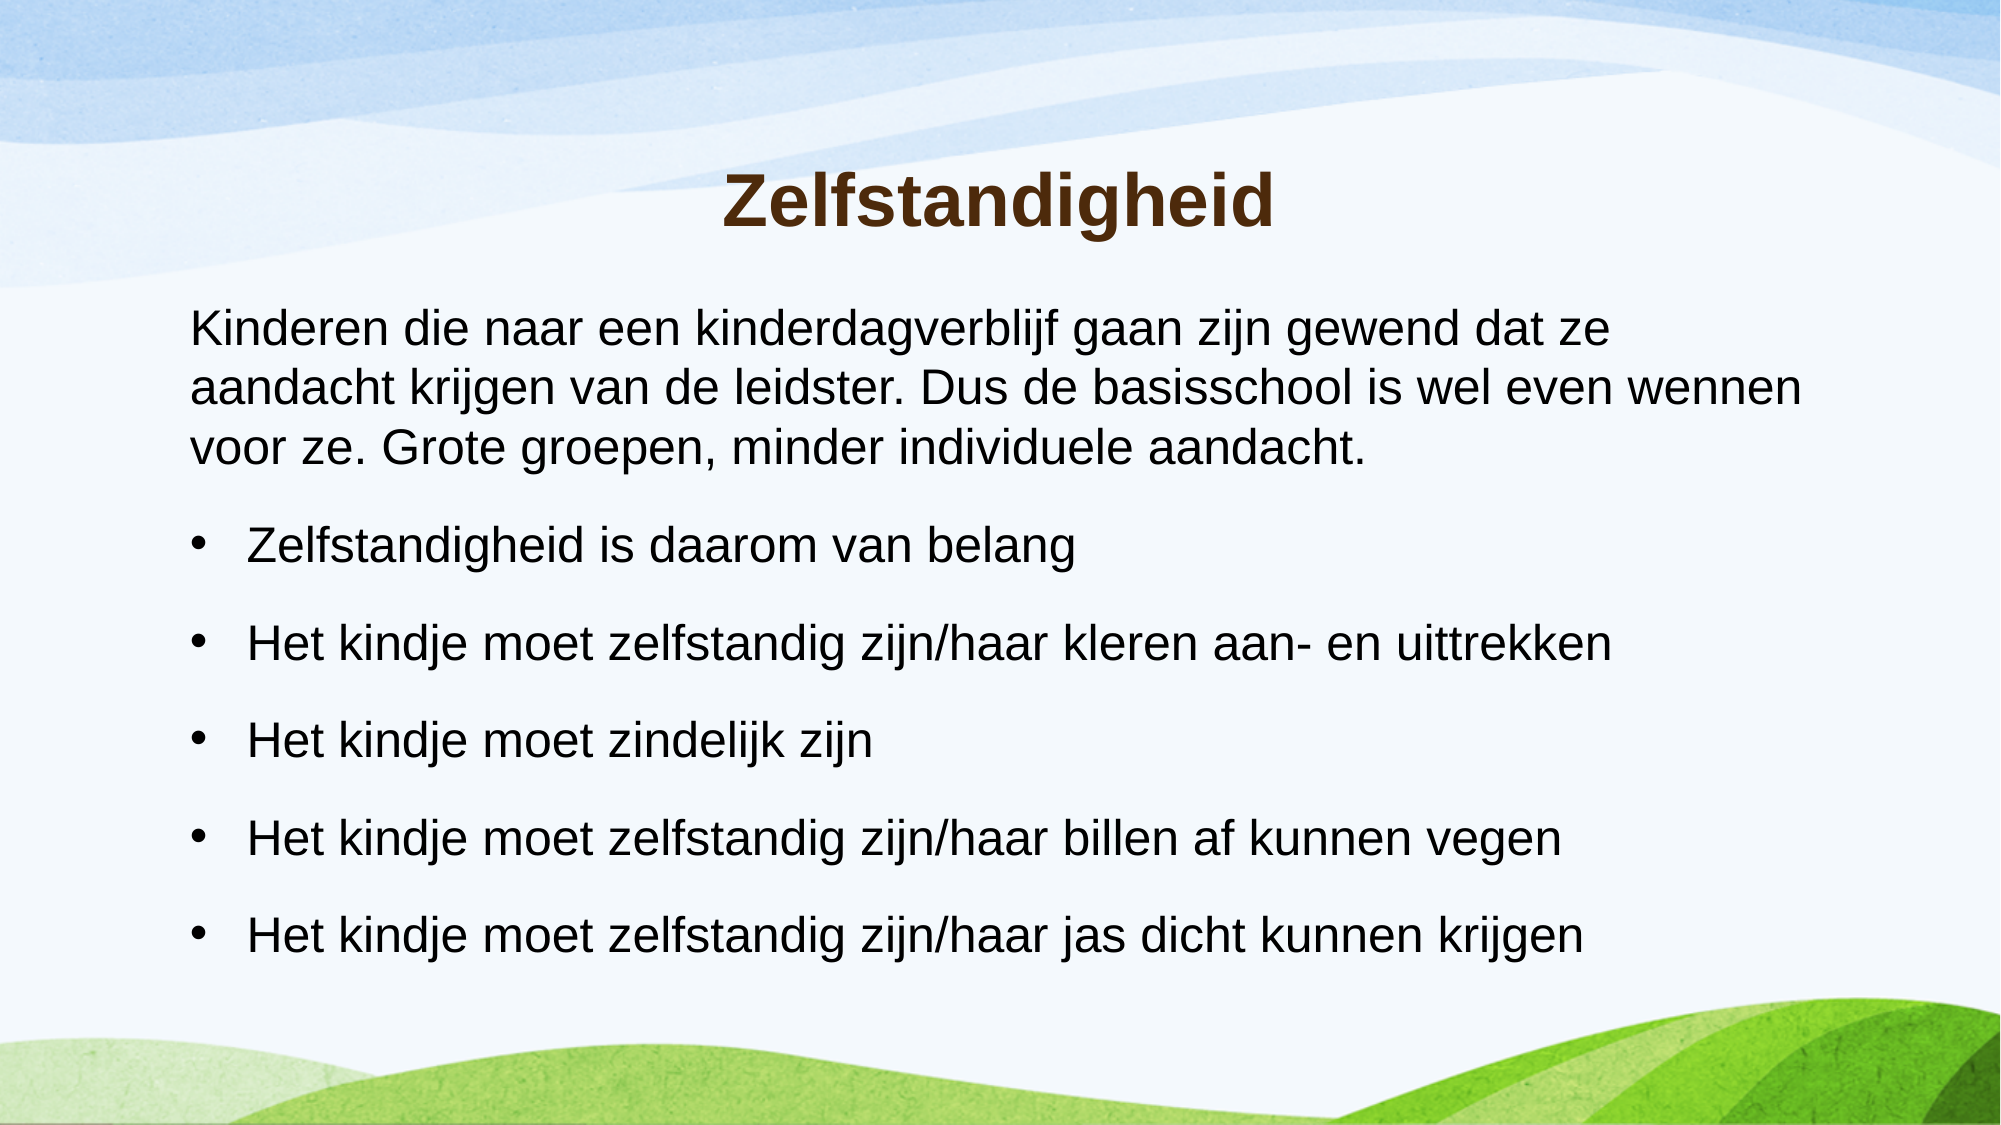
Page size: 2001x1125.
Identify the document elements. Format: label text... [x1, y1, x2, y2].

list Kinderen die naar een kinderdagverblijf gaan zijn gewend dat ze aandacht krijgen van de leidster. Dus de basisschool is wel even wennen voor ze. Grote groepen, minder individuele aandacht. Zelfstandigheid is daarom van belang Het kindje moet zelfstandig zijn/haar kleren aan- en uittrekken Het kindje moet zindelijk zijn Het kindje moet zelfstandig zijn/haar billen af kunnen vegen Het kindje moet zelfstandig zijn/haar jas dicht kunnen krijgen [174, 287, 1825, 982]
title Zelfstandigheid [174, 50, 1825, 250]
picture [0, 0, 2001, 1125]
